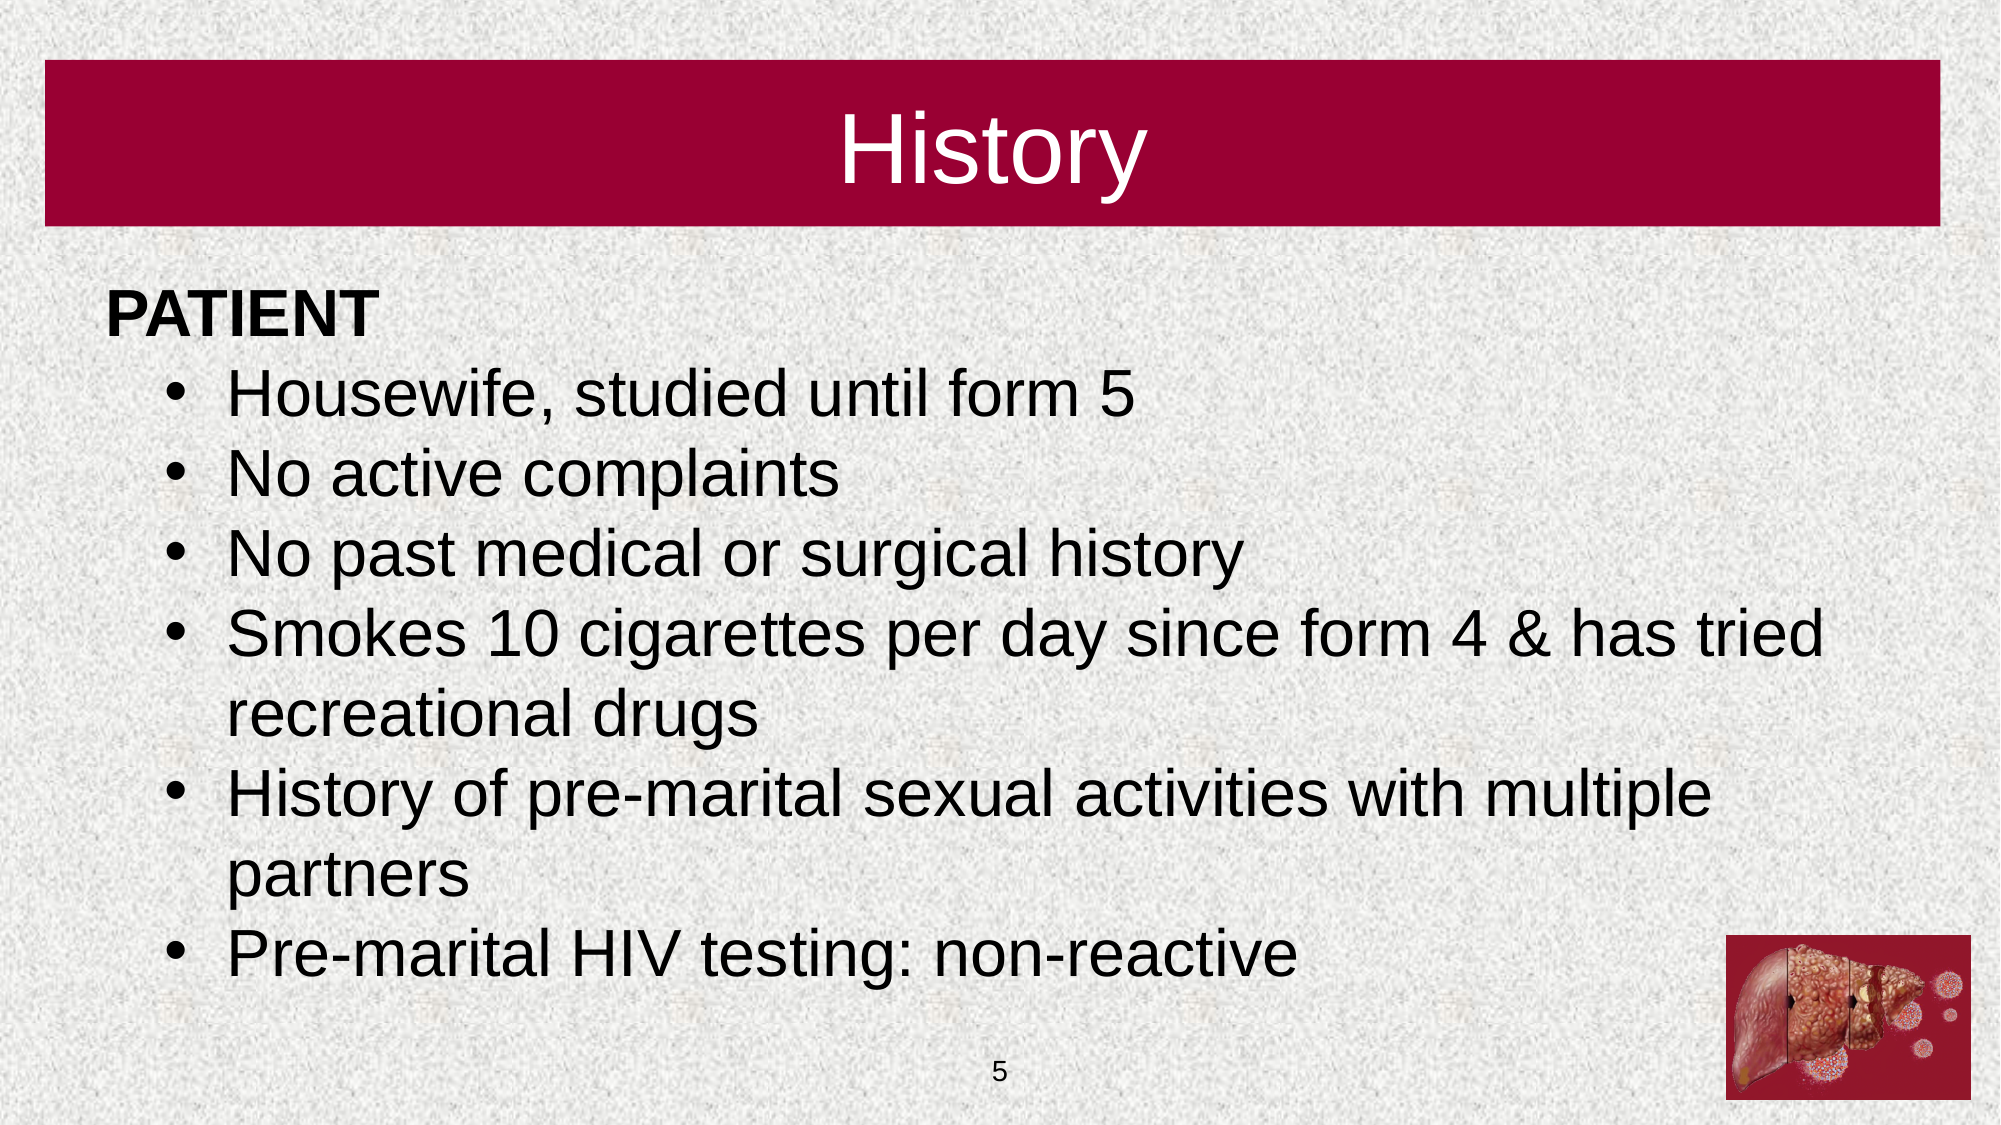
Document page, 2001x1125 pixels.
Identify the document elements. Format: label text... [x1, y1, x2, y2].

slide_number ‹#› [766, 1039, 1234, 1100]
picture [0, 0, 2001, 1125]
list PATIENT Housewife, studied until form 5 No active complaints No past medical or surgical history Smokes 10 cigarettes per day since form 4 & has tried recreational drugs History of pre-marital sexual activities with multiple partners Pre-marital HIV testing: non-reactive [90, 262, 1893, 1012]
text_box History [45, 59, 1941, 227]
